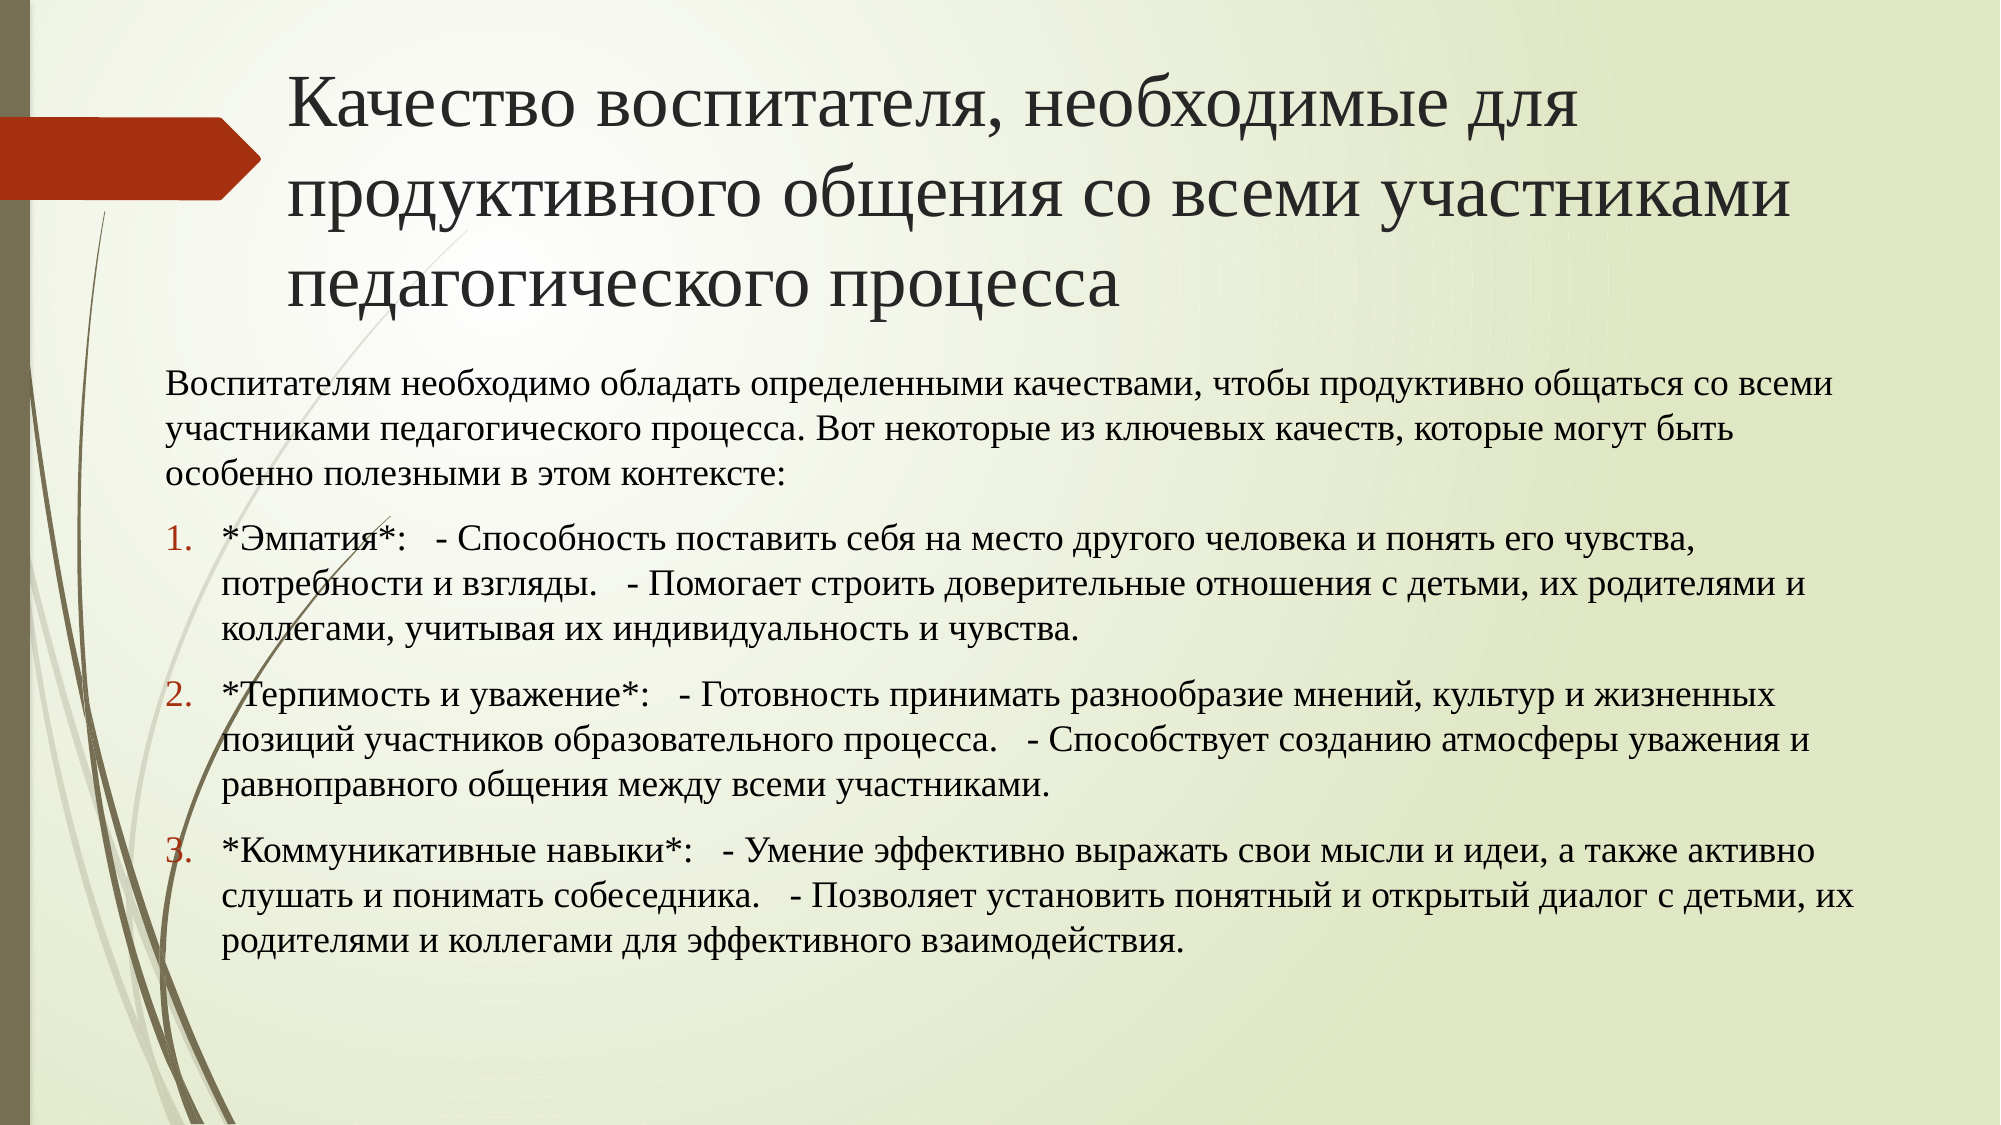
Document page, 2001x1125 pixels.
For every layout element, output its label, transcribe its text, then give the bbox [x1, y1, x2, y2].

title Качество воспитателя, необходимые для продуктивного общения со всеми участниками педагогического процесса [272, 44, 1888, 313]
list Воспитателям необходимо обладать определенными качествами, чтобы продуктивно общаться со всеми участниками педагогического процесса. Вот некоторые из ключевых качеств, которые могут быть особенно полезными в этом контексте: *Эмпатия*: - Способность поставить себя на место другого человека и понять его чувства, потребности и взгляды. - Помогает строить доверительные отношения с детьми, их родителями и коллегами, учитывая их индивидуальность и чувства. *Терпимость и уважение*: - Готовность принимать разнообразие мнений, культур и жизненных позиций участников образовательного процесса. - Способствует созданию атмосферы уважения и равноправного общения между всеми участниками. *Коммуникативные навыки*: - Умение эффективно выражать свои мысли и идеи, а также активно слушать и понимать собеседника. - Позволяет установить понятный и открытый диалог с детьми, их родителями и коллегами для эффективного взаимодействия. [150, 350, 1888, 970]
